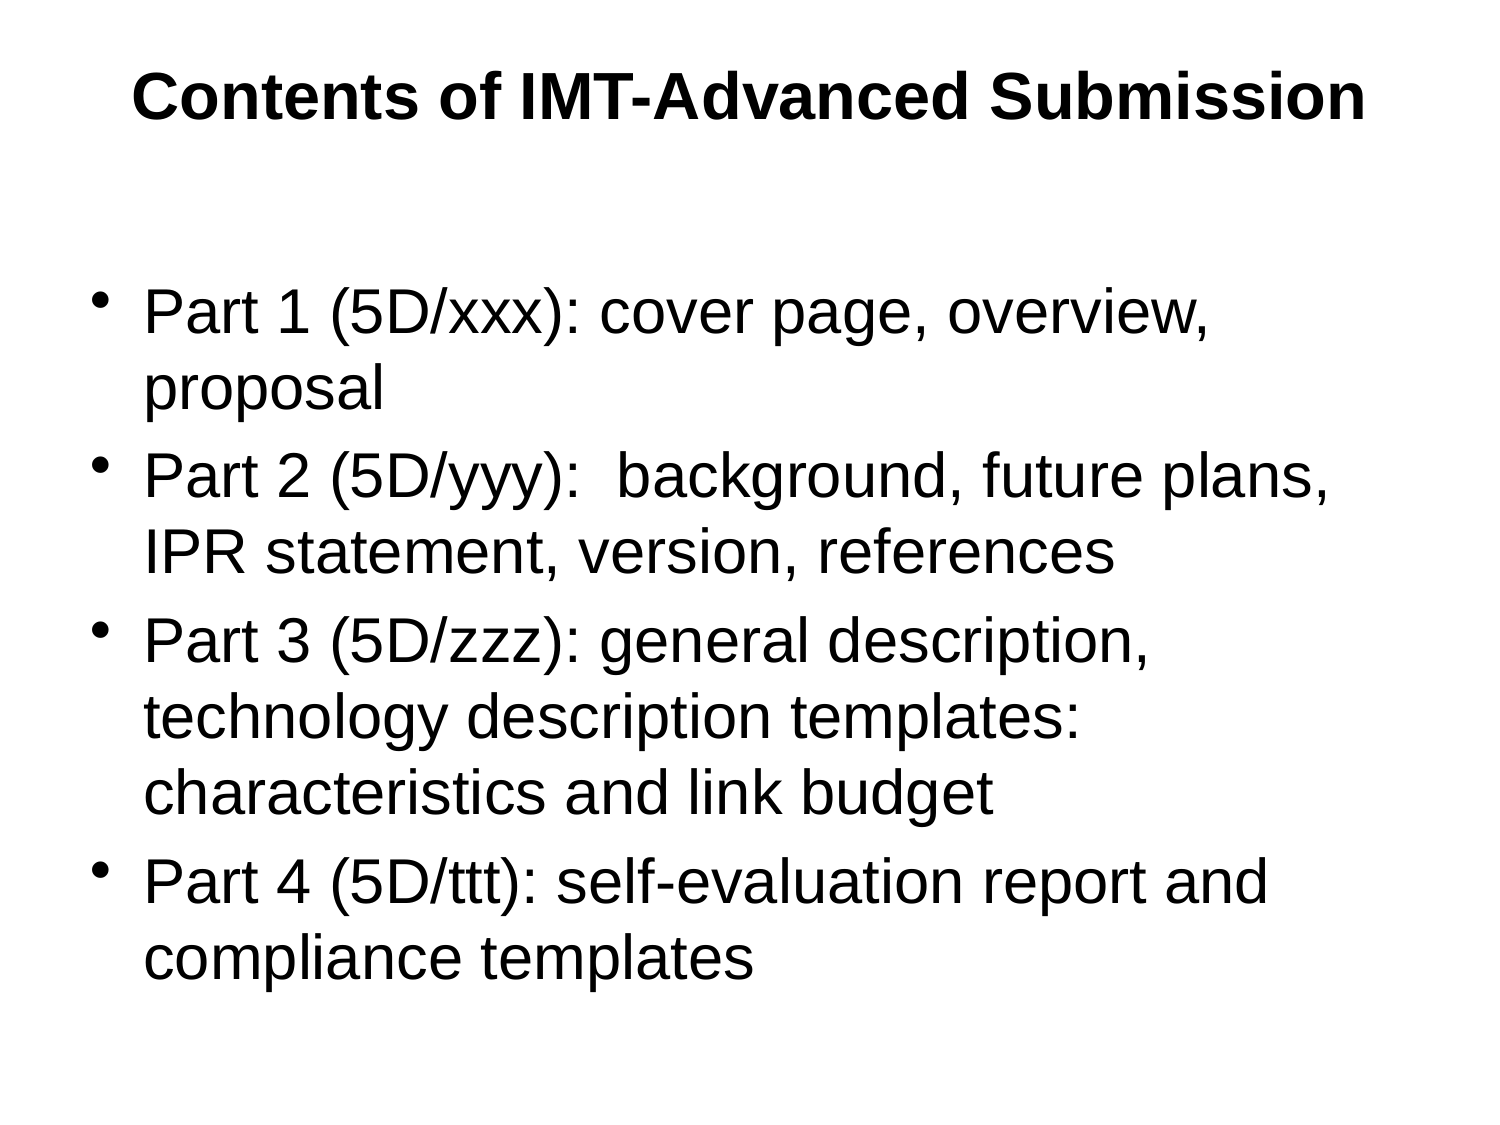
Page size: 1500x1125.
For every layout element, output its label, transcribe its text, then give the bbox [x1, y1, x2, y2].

title Contents of IMT-Advanced Submission [75, 45, 1425, 233]
list Part 1 (5D/xxx): cover page, overview, proposal Part 2 (5D/yyy): background, future plans, IPR statement, version, references Part 3 (5D/zzz): general description, technology description templates: characteristics and link budget Part 4 (5D/ttt): self-evaluation report and compliance templates [75, 262, 1425, 1005]
